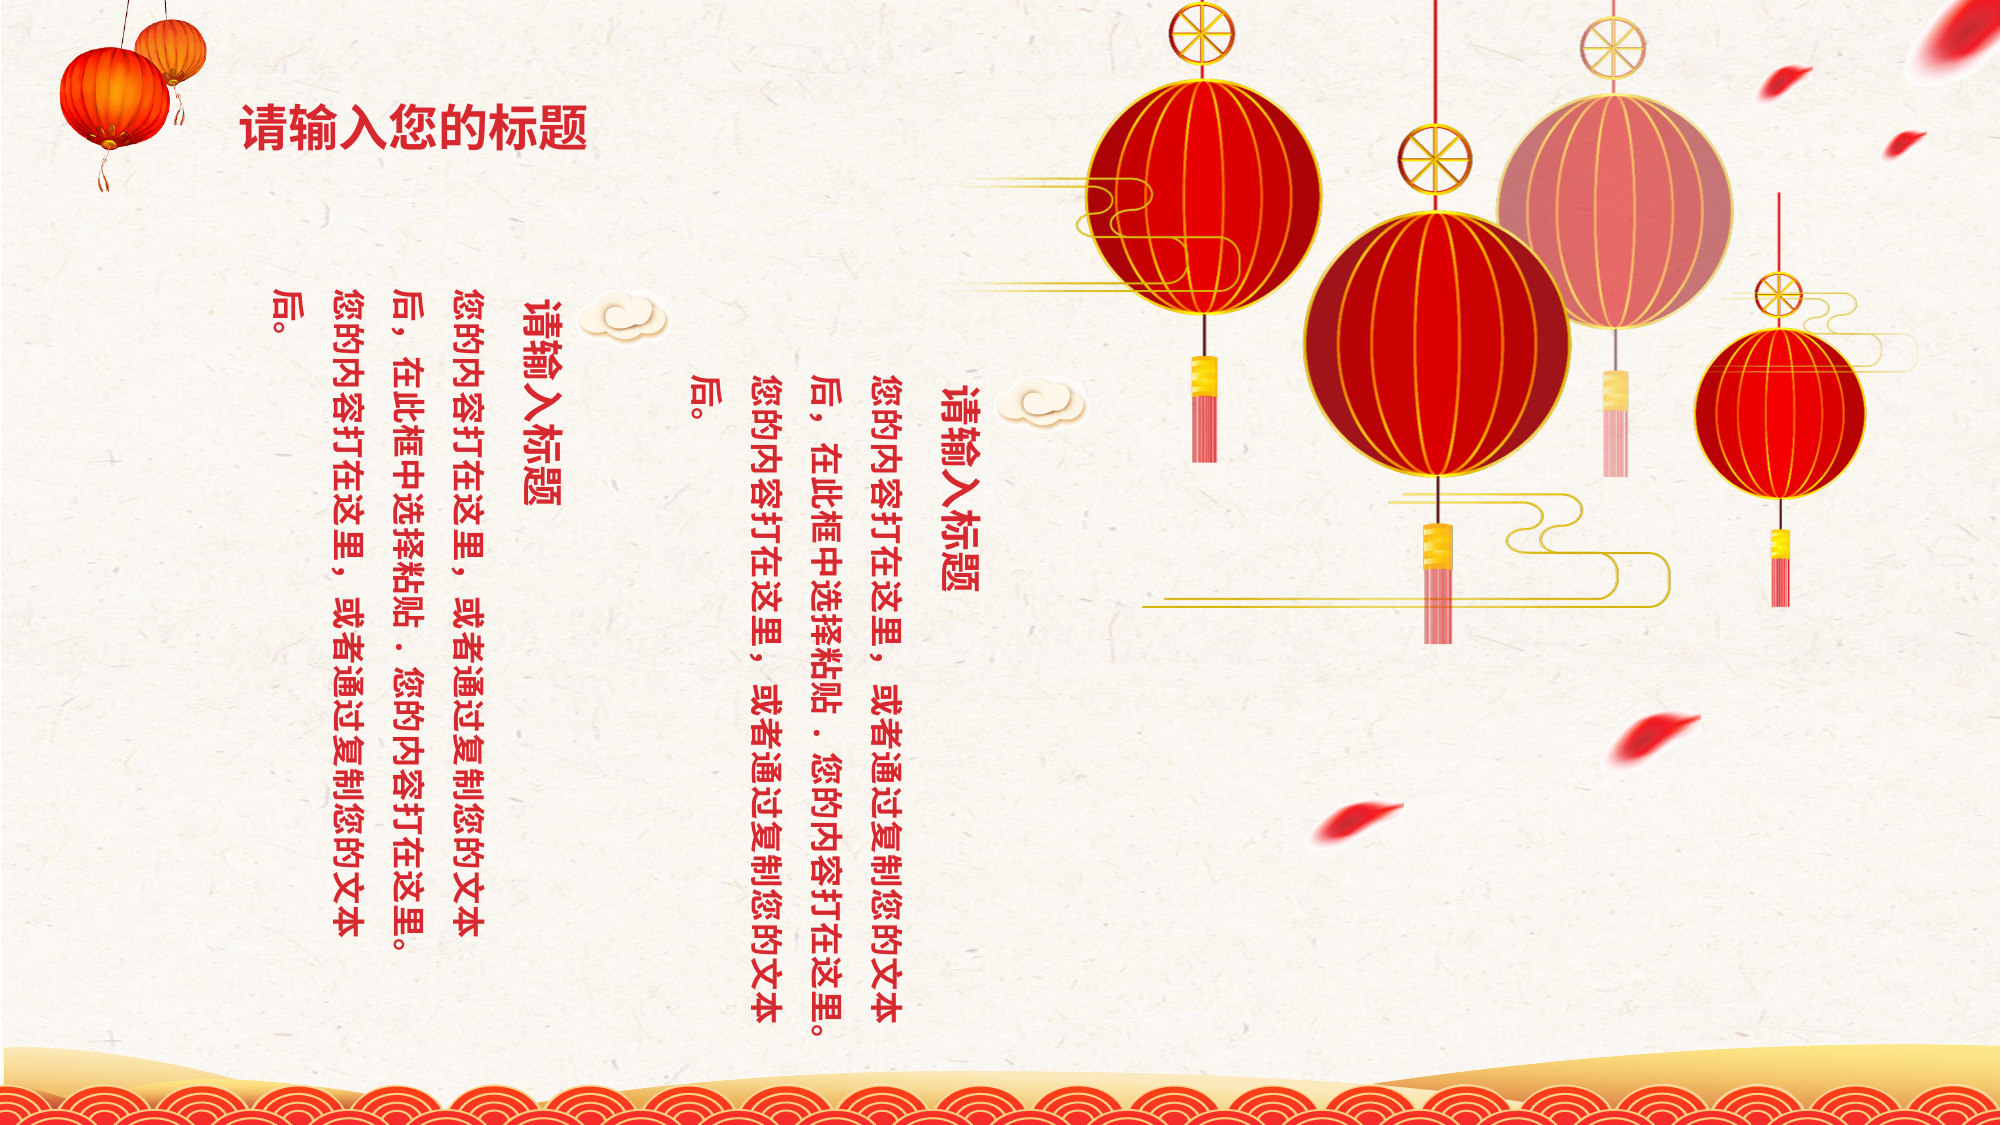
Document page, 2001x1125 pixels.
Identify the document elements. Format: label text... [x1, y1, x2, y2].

picture [3, 0, 2000, 1044]
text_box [0, 1044, 2000, 1125]
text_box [267, 283, 672, 939]
text_box 请输入您的标题 [241, 88, 624, 164]
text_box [684, 369, 1090, 1025]
